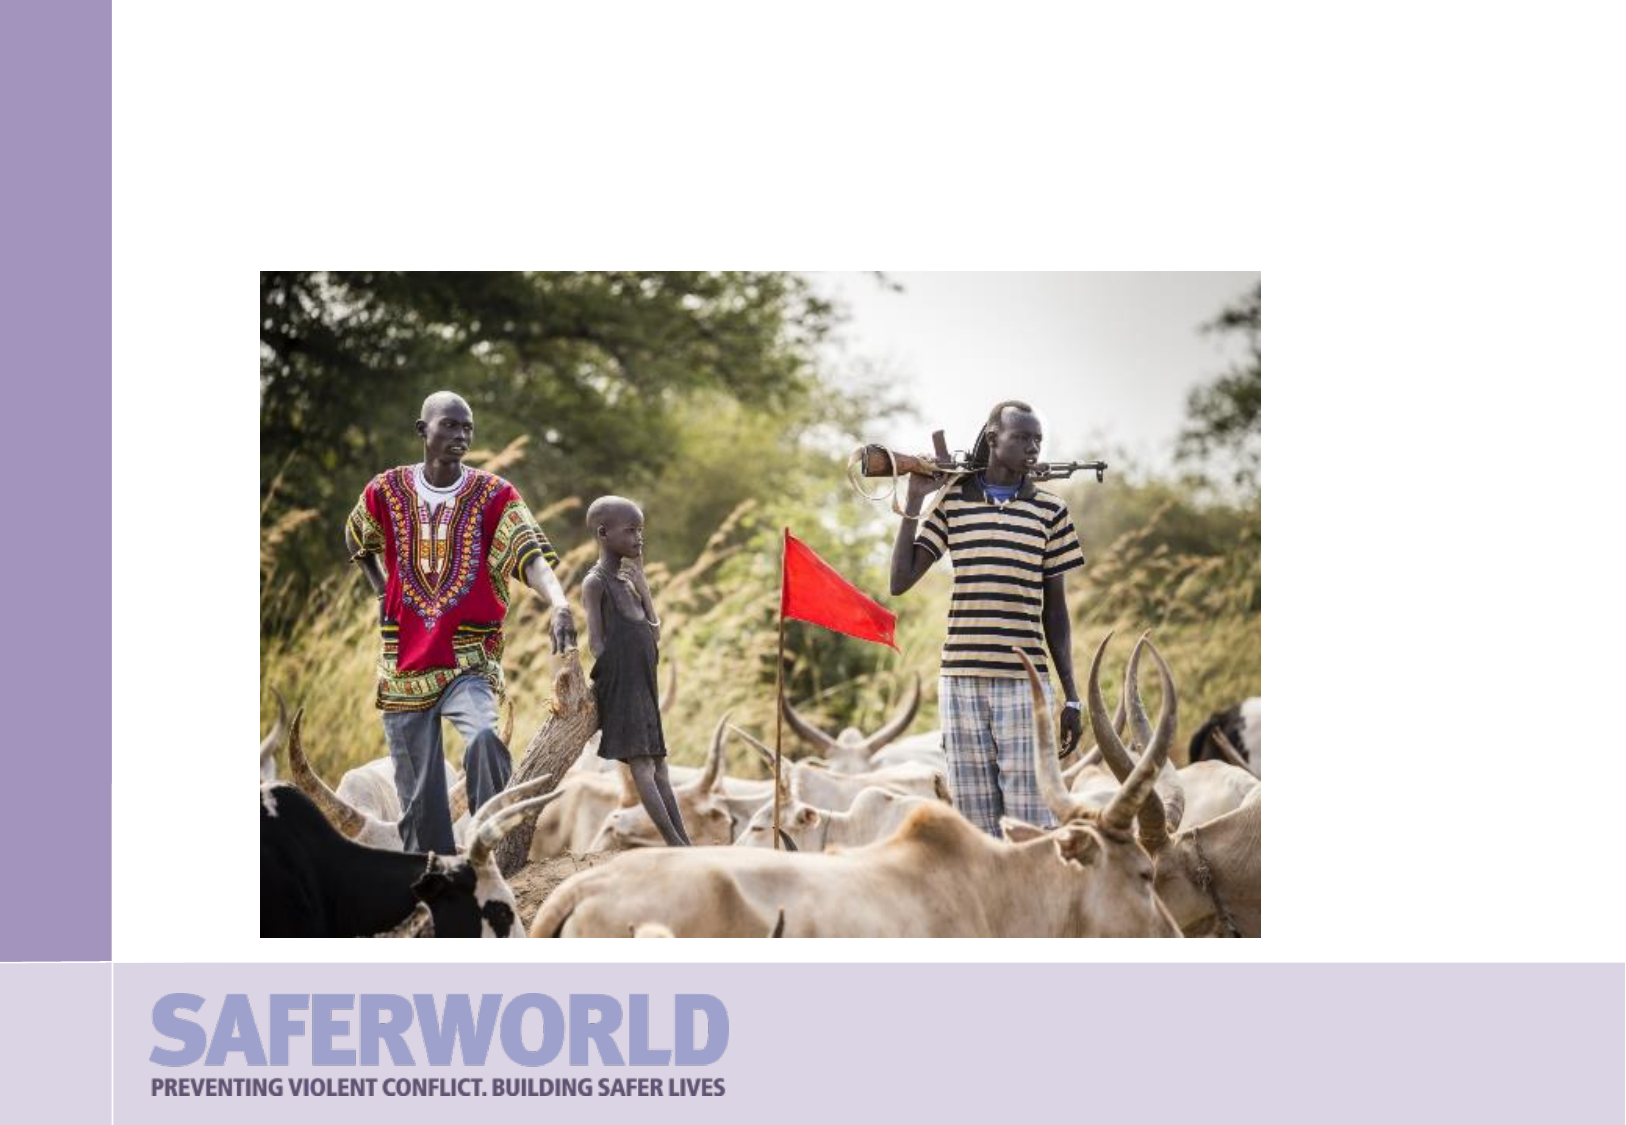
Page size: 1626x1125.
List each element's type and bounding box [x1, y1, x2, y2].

picture [149, 993, 729, 1096]
list [260, 270, 1261, 938]
